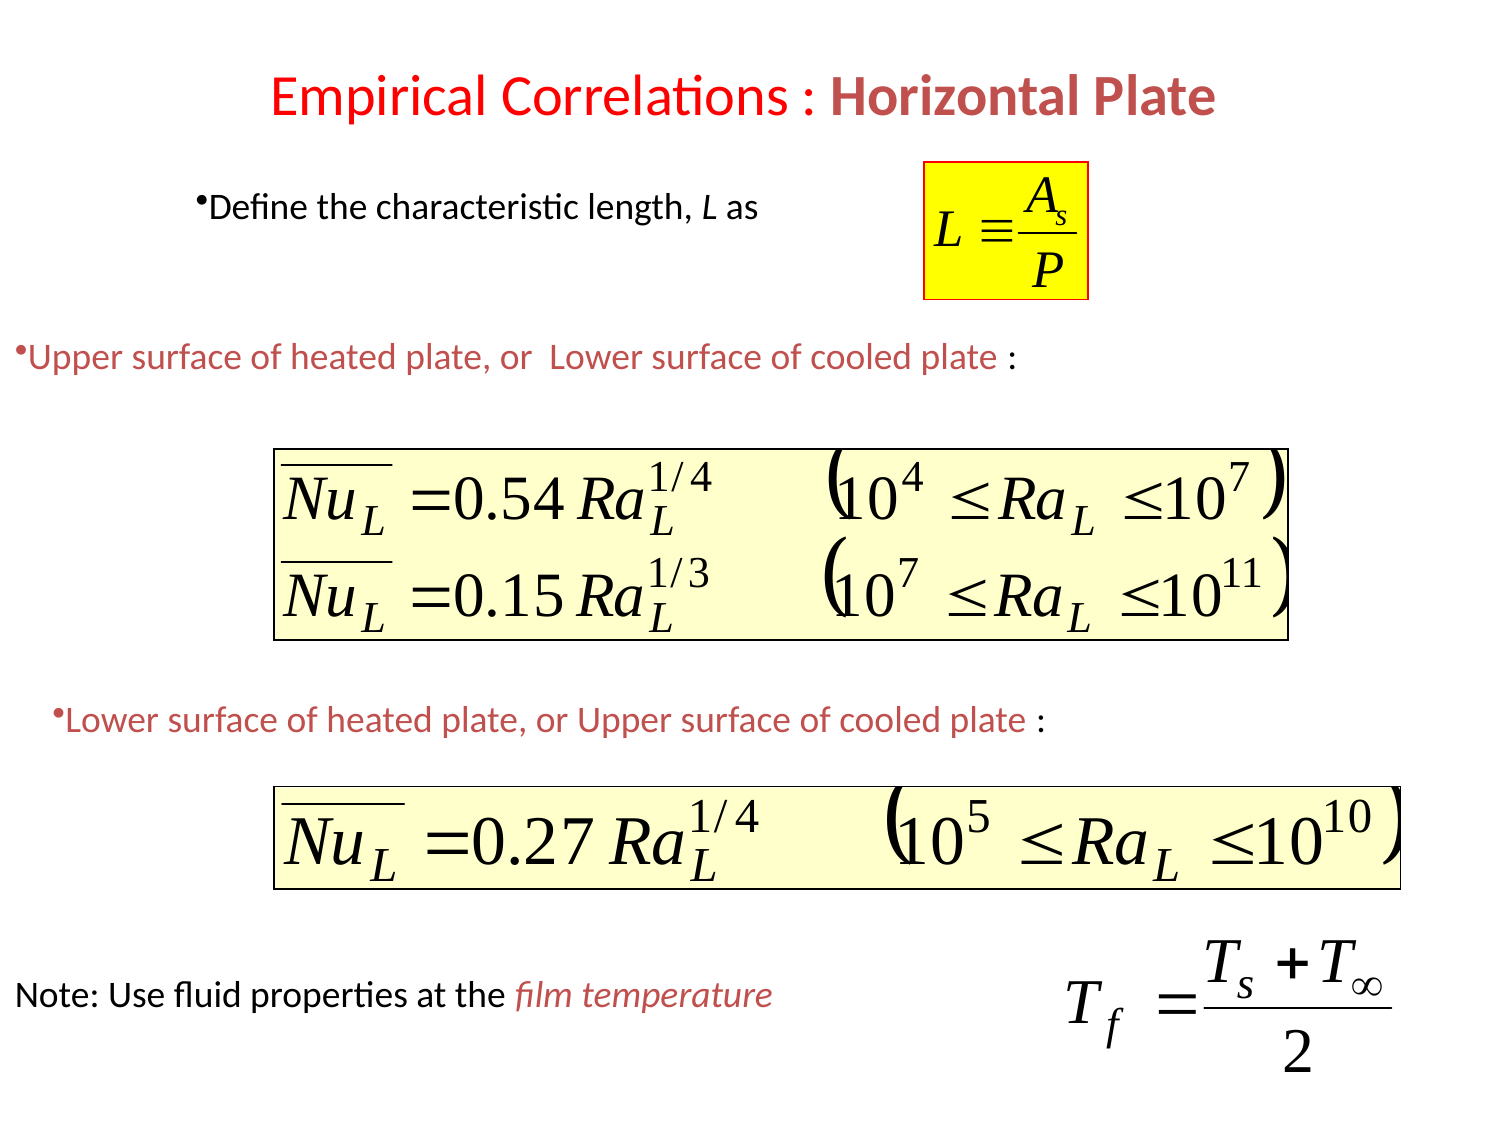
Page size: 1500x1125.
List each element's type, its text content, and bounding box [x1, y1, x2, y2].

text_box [274, 449, 1288, 640]
text_box Define the characteristic length, L as [180, 174, 774, 235]
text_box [1062, 924, 1401, 1082]
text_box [924, 162, 1088, 299]
text_box Note: Use fluid properties at the film temperature [0, 962, 1057, 1023]
text_box Upper surface of heated plate, or Lower surface of cooled plate : [0, 324, 1463, 385]
text_box Empirical Correlations : Horizontal Plate [112, 49, 1388, 138]
text_box Lower surface of heated plate, or Upper surface of cooled plate : [37, 687, 1500, 748]
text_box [274, 787, 1401, 889]
